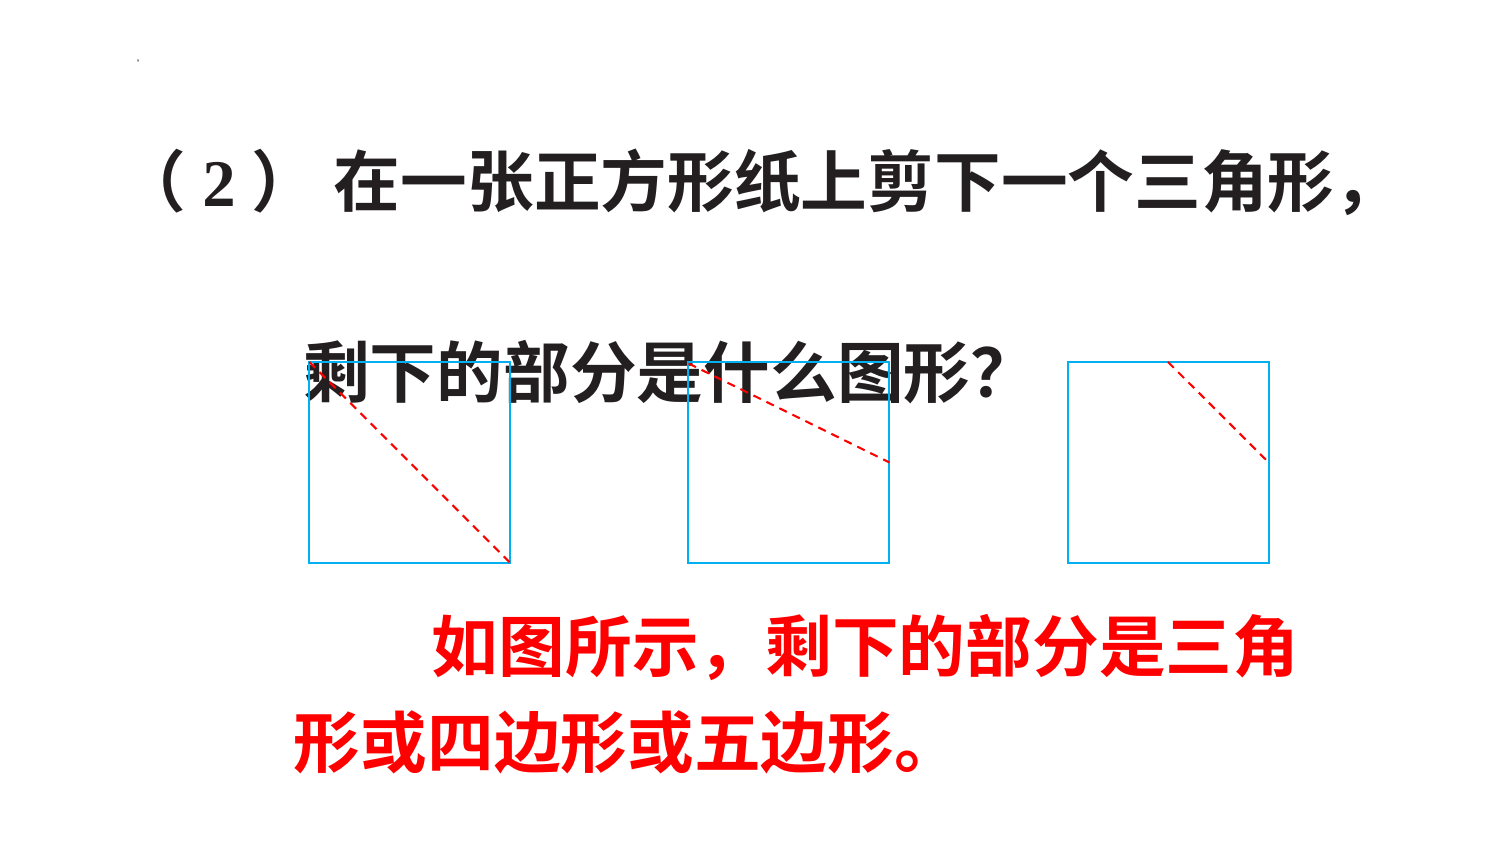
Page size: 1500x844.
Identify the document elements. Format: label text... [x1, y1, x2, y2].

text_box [309, 361, 511, 563]
text_box （2） 在一张正方形纸上剪下一个三角形， 剩下的部分是什么图形？ [104, 116, 1379, 314]
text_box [1067, 361, 1269, 563]
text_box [688, 361, 890, 563]
text_box 如图所示，剩下的部分是三角形或四边形或五边形。 [279, 581, 1315, 789]
